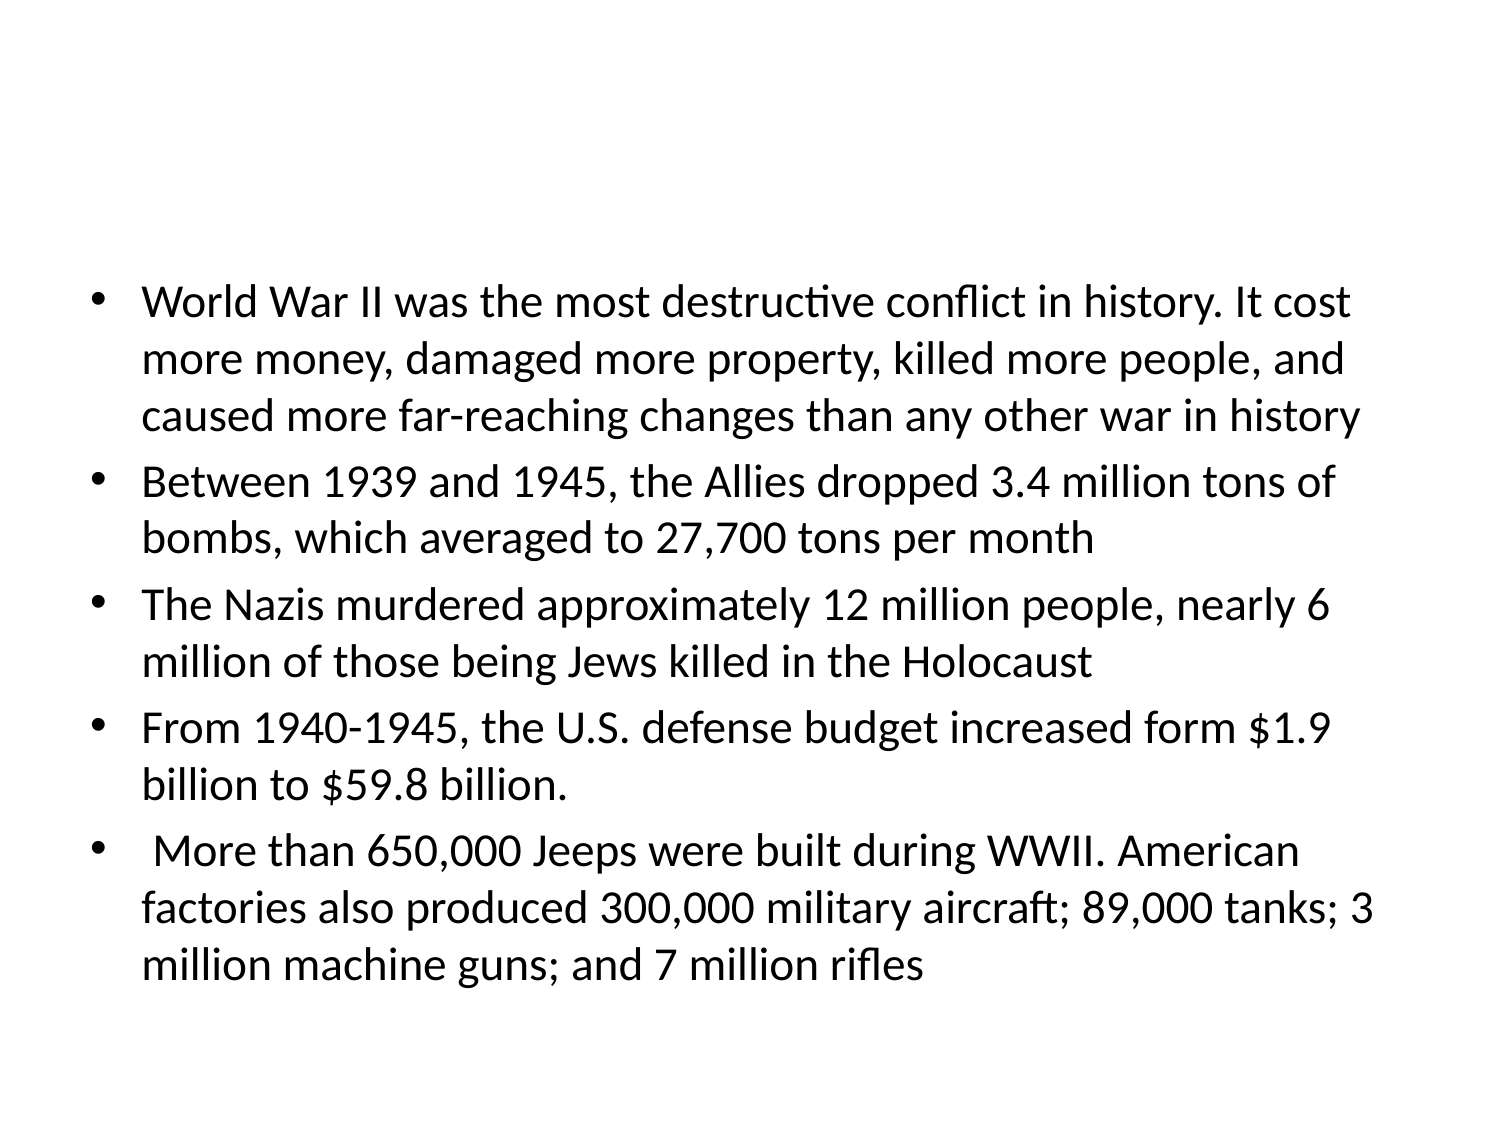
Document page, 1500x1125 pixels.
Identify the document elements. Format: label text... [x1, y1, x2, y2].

list World War II was the most destructive conflict in history. It cost more money, damaged more property, killed more people, and caused more far-reaching changes than any other war in history Between 1939 and 1945, the Allies dropped 3.4 million tons of bombs, which averaged to 27,700 tons per month The Nazis murdered approximately 12 million people, nearly 6 million of those being Jews killed in the Holocaust From 1940-1945, the U.S. defense budget increased form $1.9 billion to $59.8 billion. More than 650,000 Jeeps were built during WWII. American factories also produced 300,000 military aircraft; 89,000 tanks; 3 million machine guns; and 7 million rifles [75, 262, 1425, 1005]
